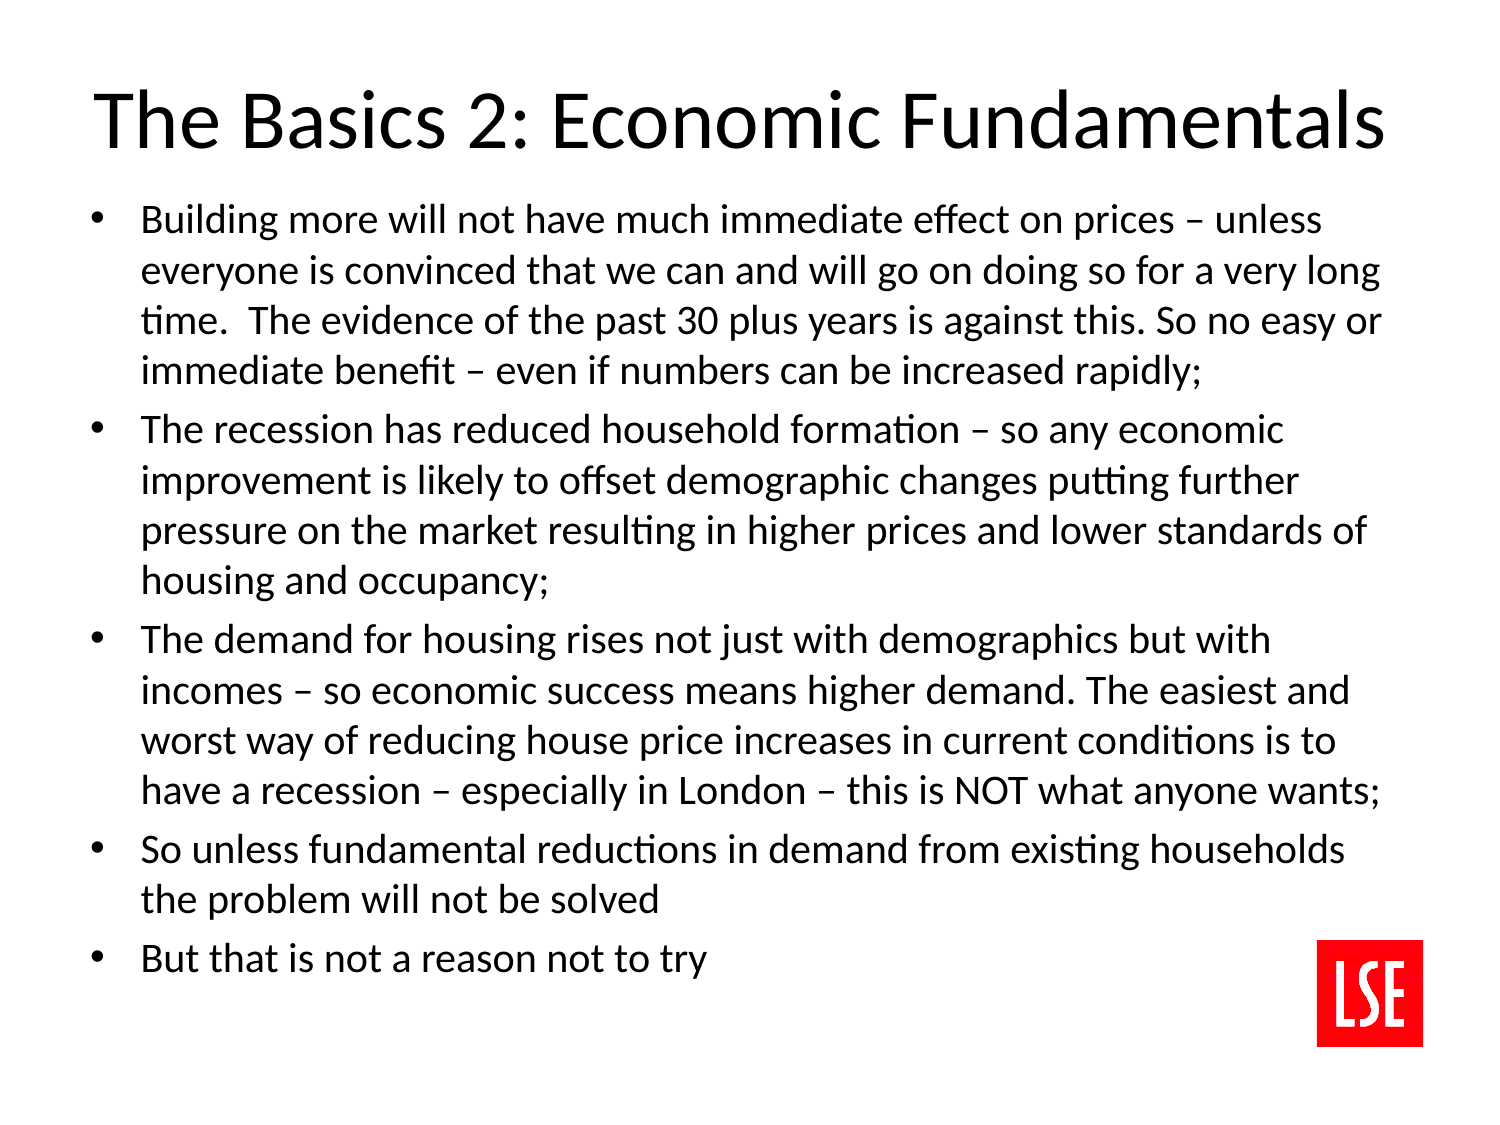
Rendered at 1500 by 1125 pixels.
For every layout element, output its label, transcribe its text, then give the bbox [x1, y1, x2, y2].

list Building more will not have much immediate effect on prices – unless everyone is convinced that we can and will go on doing so for a very long time. The evidence of the past 30 plus years is against this. So no easy or immediate benefit – even if numbers can be increased rapidly; The recession has reduced household formation – so any economic improvement is likely to offset demographic changes putting further pressure on the market resulting in higher prices and lower standards of housing and occupancy; The demand for housing rises not just with demographics but with incomes – so economic success means higher demand. The easiest and worst way of reducing house price increases in current conditions is to have a recession – especially in London – this is NOT what anyone wants; So unless fundamental reductions in demand from existing households the problem will not be solved But that is not a reason not to try [75, 184, 1425, 1005]
title The Basics 2: Economic Fundamentals [75, 45, 1425, 184]
picture [1316, 940, 1424, 1047]
